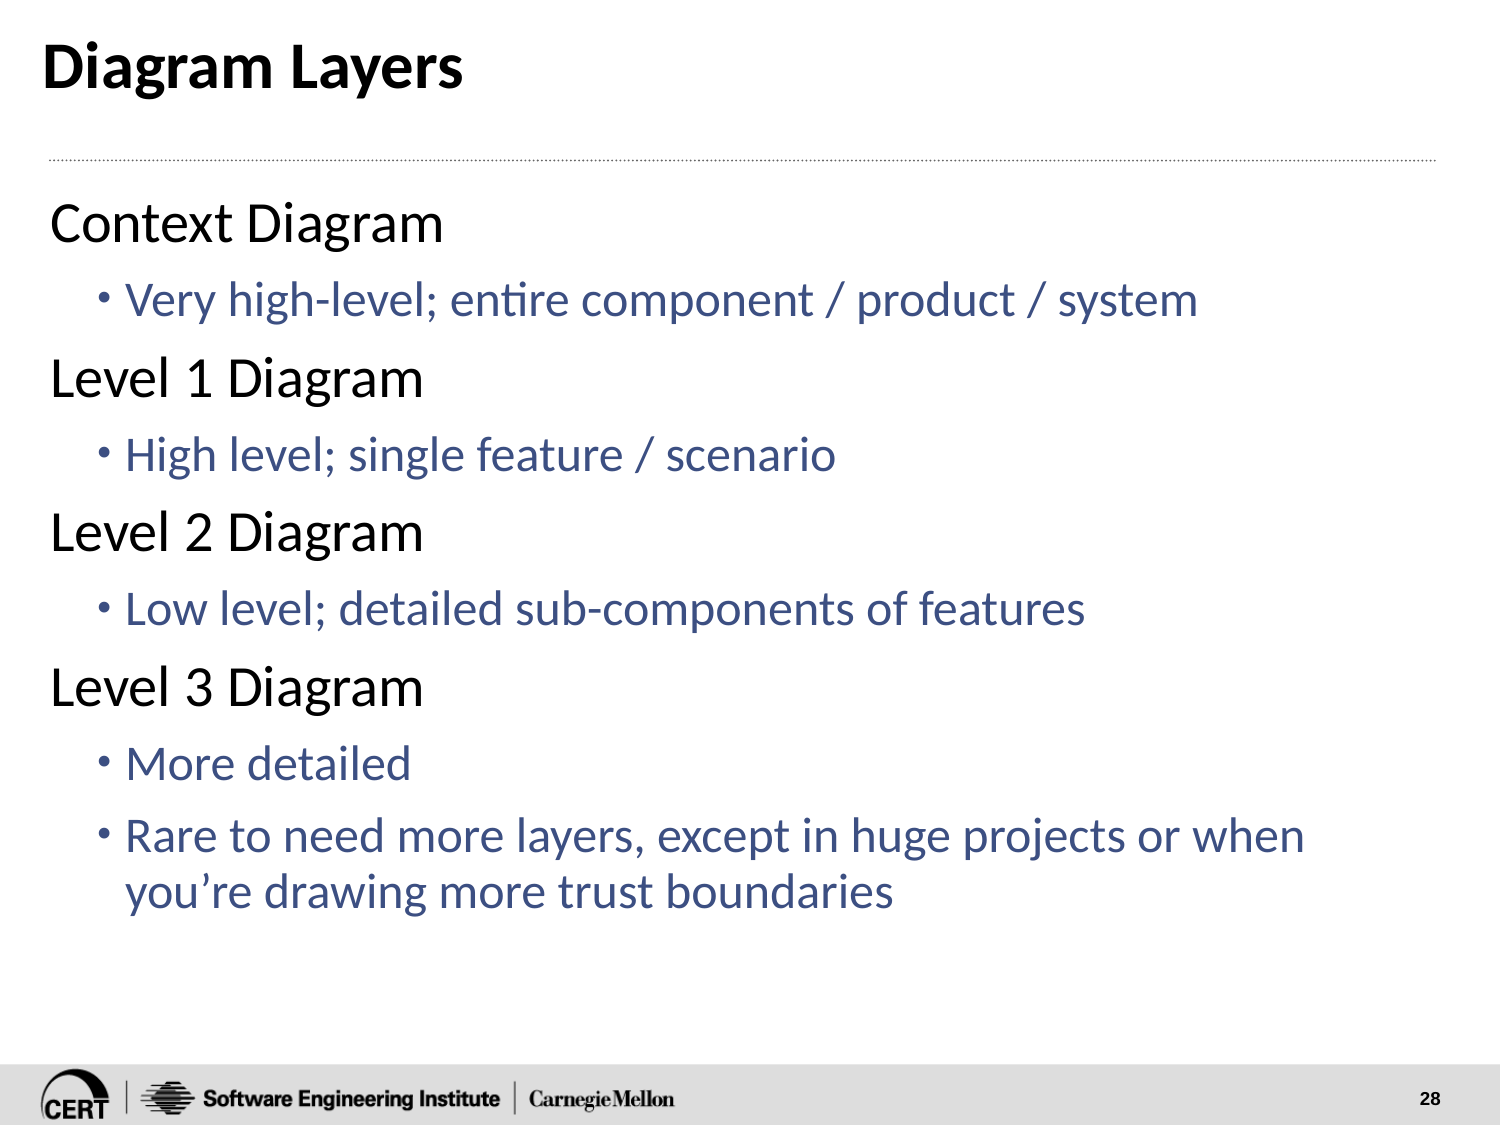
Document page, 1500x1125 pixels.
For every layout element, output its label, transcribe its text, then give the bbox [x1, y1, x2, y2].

list Context Diagram Very high-level; entire component / product / system Level 1 Diagram High level; single feature / scenario Level 2 Diagram Low level; detailed sub-components of features Level 3 Diagram More detailed Rare to need more layers, except in huge projects or when you’re drawing more trust boundaries [49, 187, 1438, 1001]
picture [24, 1065, 688, 1125]
title Diagram Layers [42, 37, 1434, 155]
